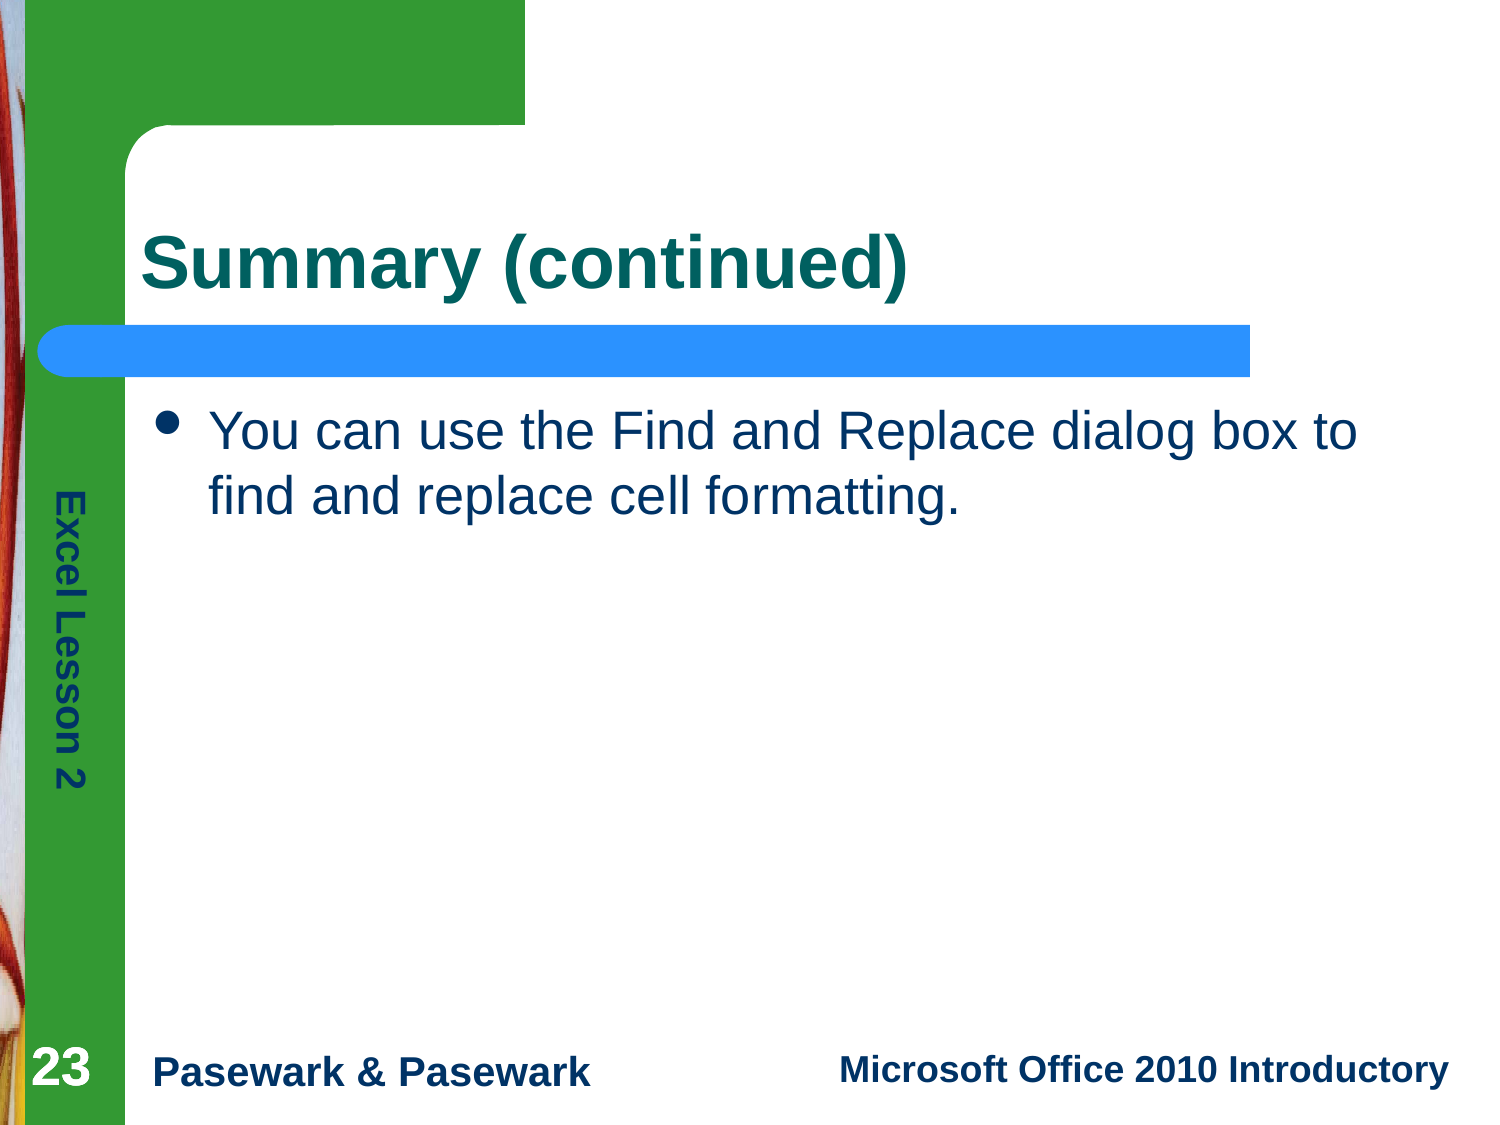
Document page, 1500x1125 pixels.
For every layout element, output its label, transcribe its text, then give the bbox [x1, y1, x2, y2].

text_box 23 [13, 1023, 111, 1105]
title Summary (continued) [124, 124, 1426, 313]
picture [0, 0, 25, 1125]
list You can use the Find and Replace dialog box to find and replace cell formatting. [137, 387, 1413, 999]
